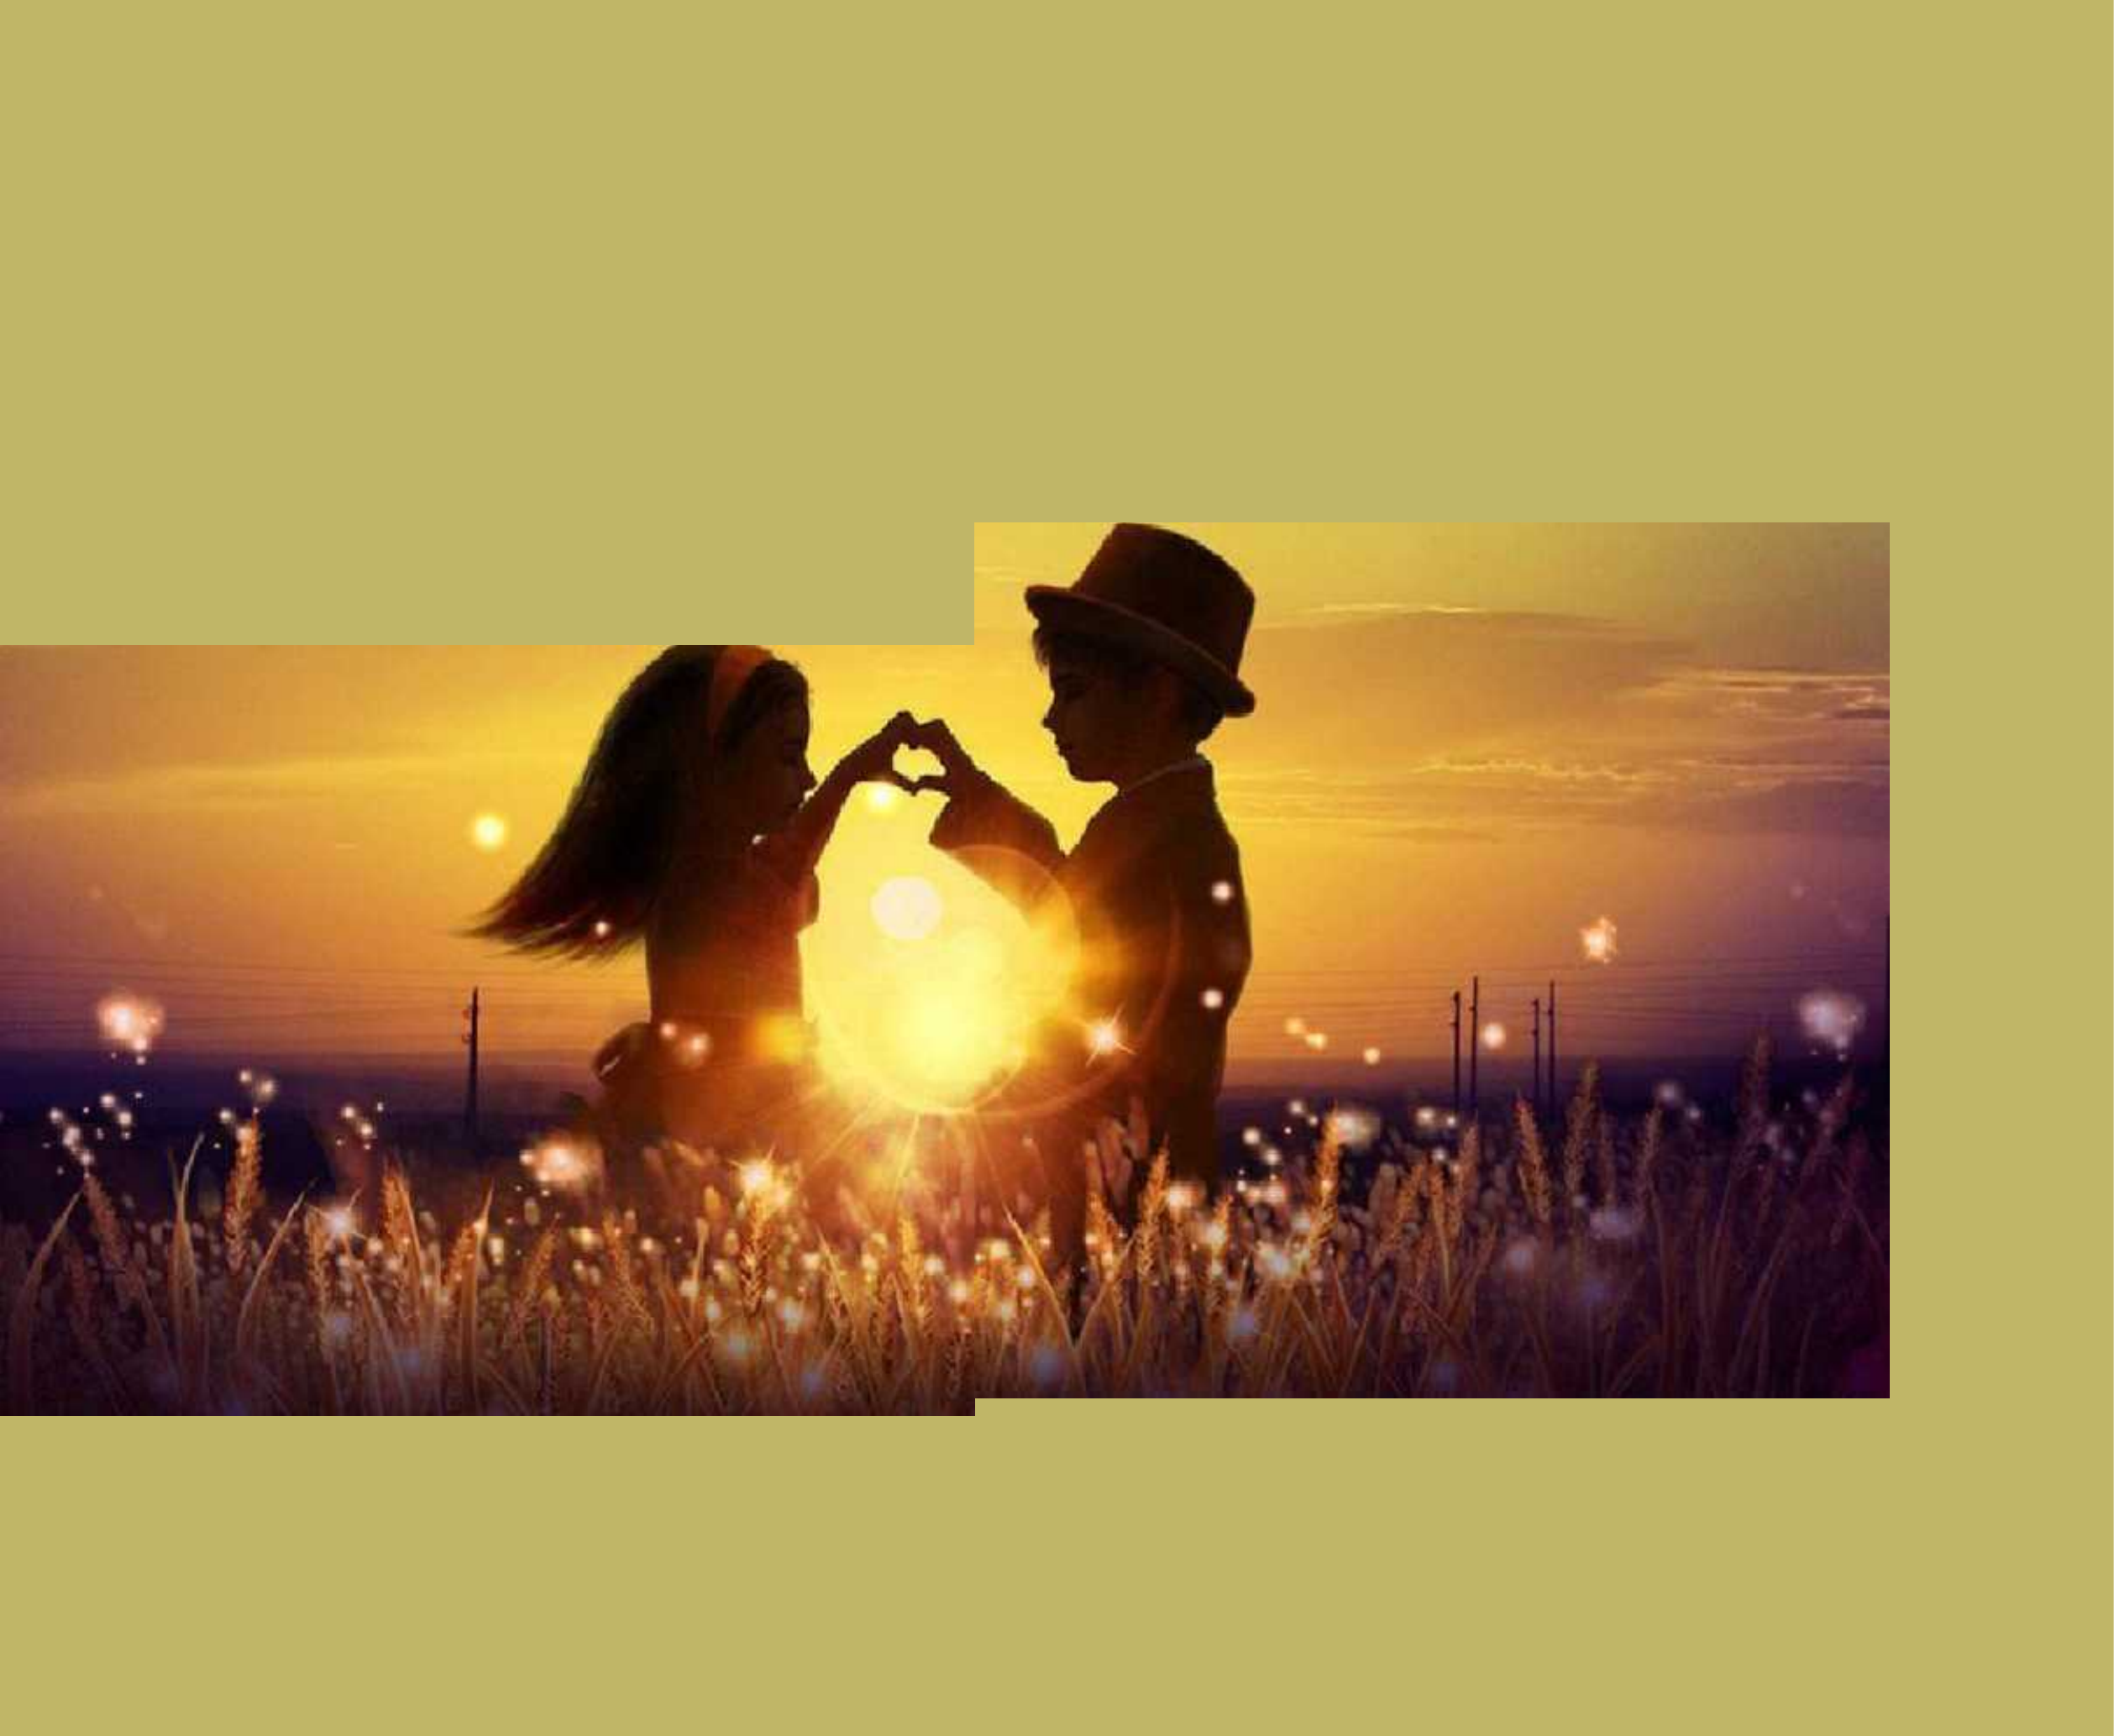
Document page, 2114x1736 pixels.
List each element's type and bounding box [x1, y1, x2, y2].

picture [0, 522, 1891, 1416]
